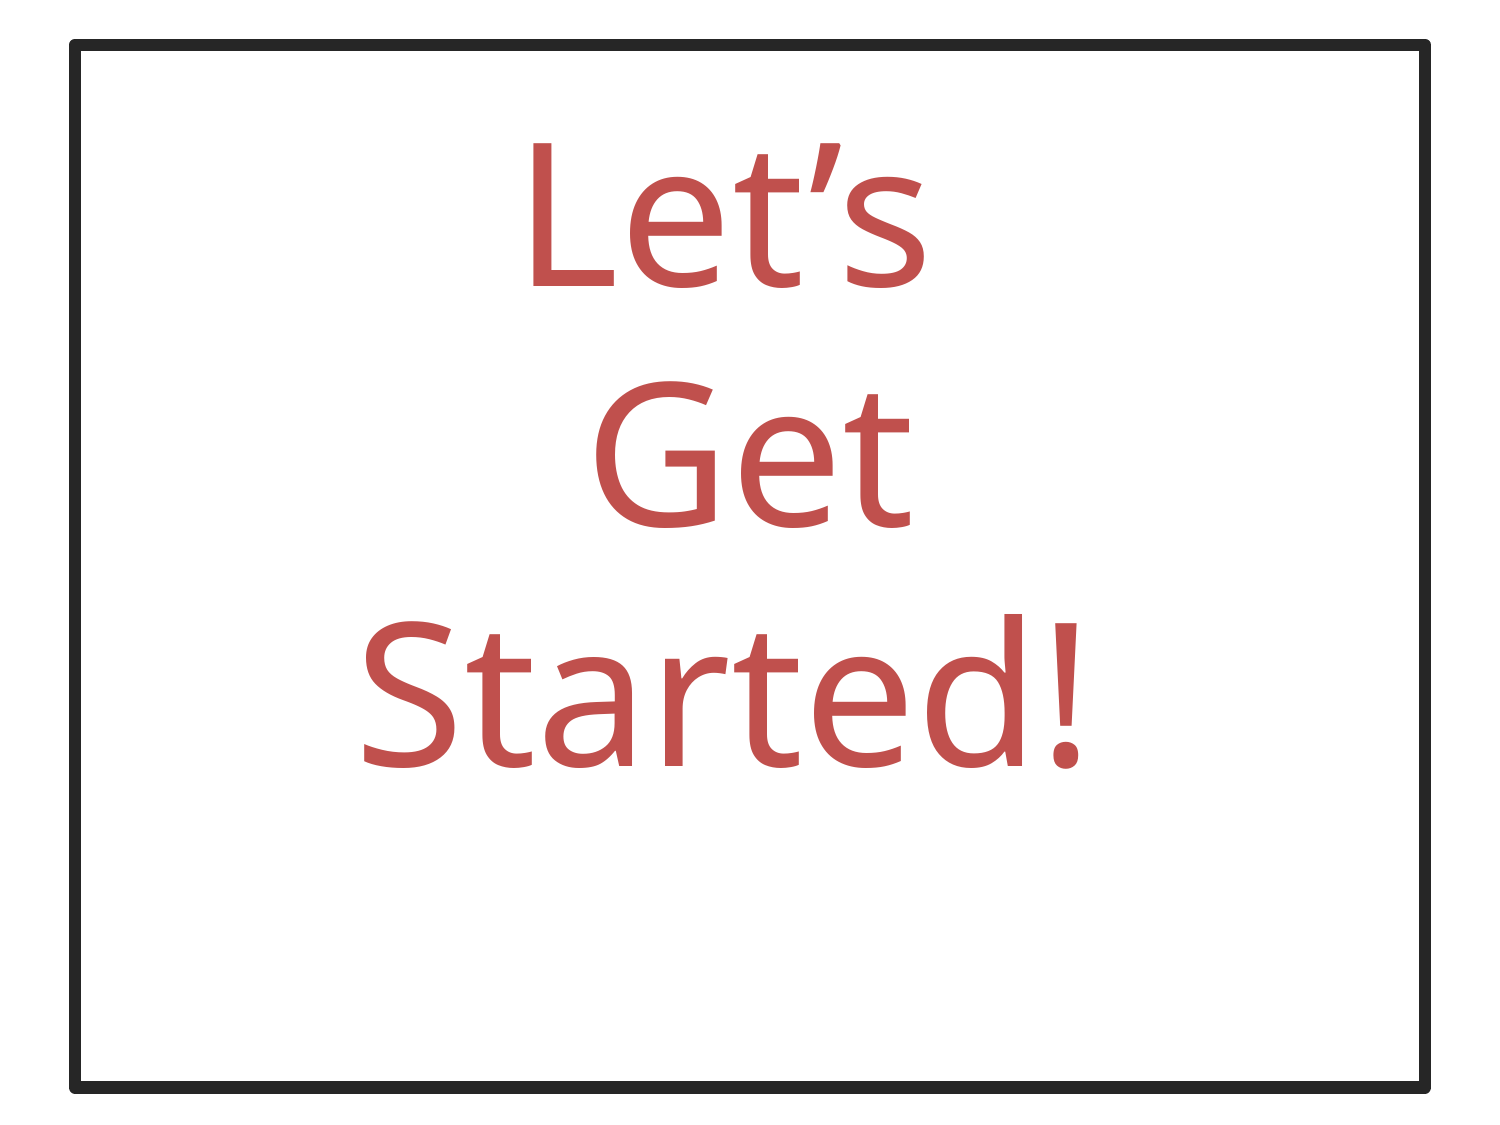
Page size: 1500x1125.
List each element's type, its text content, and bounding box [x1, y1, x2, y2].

title Let’s Get Started! [74, 44, 1426, 1088]
